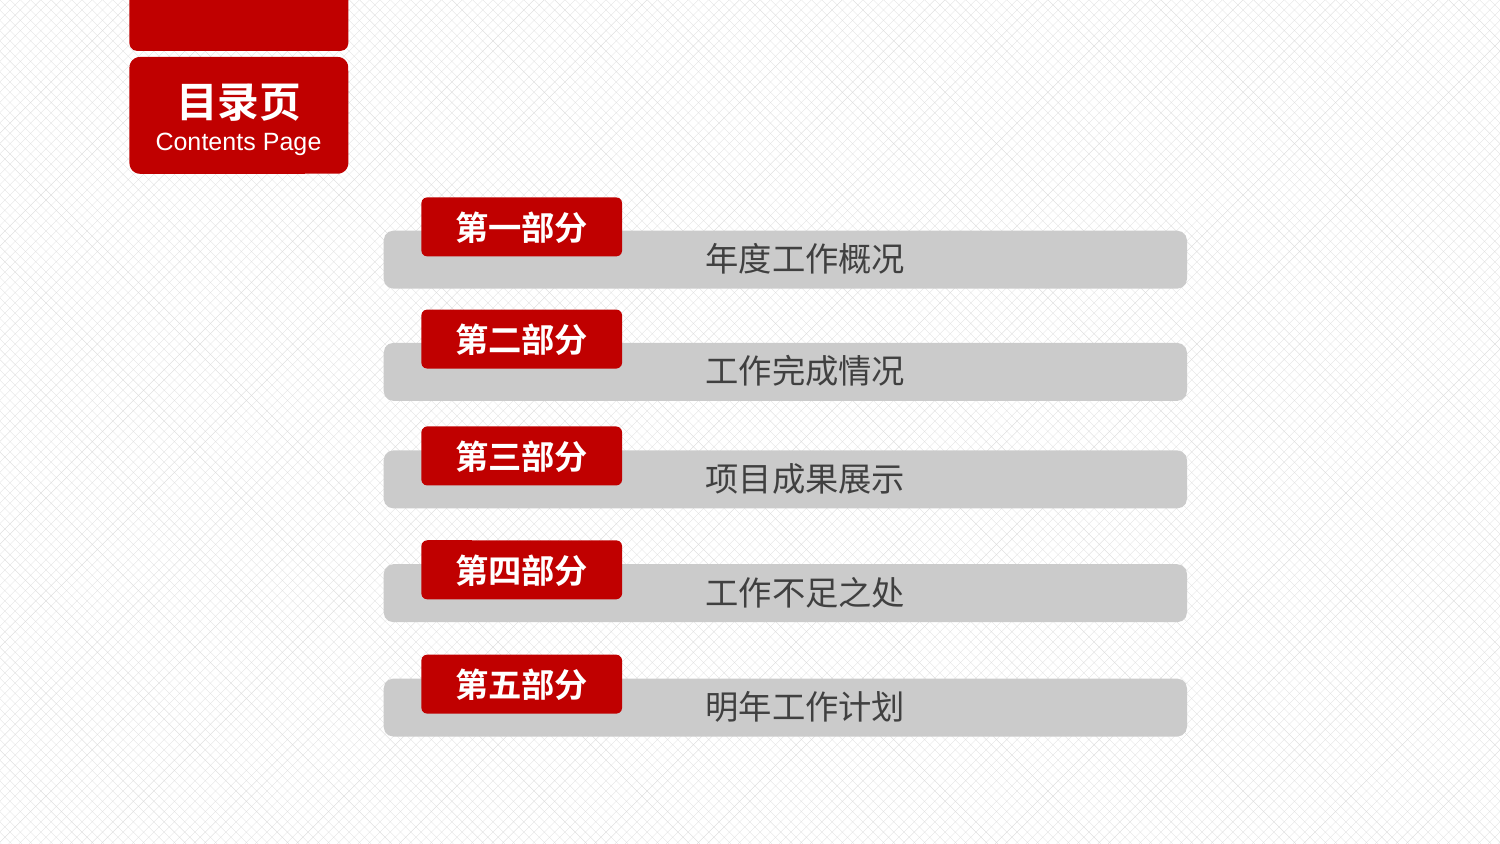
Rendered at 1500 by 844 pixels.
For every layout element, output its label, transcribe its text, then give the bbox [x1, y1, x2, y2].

text_box 明年工作计划 [690, 678, 921, 734]
text_box [127, 0, 351, 54]
text_box [381, 448, 1190, 511]
text_box 目录页 Contents Page [127, 54, 351, 176]
text_box 工作不足之处 [690, 564, 921, 619]
text_box 年度工作概况 [690, 230, 921, 286]
text_box 第五部分 [419, 652, 625, 716]
text_box 工作完成情况 [690, 342, 921, 398]
text_box 第三部分 [419, 424, 625, 488]
text_box [381, 562, 1190, 625]
text_box 项目成果展示 [690, 450, 921, 506]
text_box [381, 676, 1190, 739]
text_box [381, 228, 1190, 291]
text_box [381, 340, 1190, 403]
text_box 第二部分 [419, 307, 625, 371]
text_box 第一部分 [419, 195, 625, 259]
text_box 第四部分 [419, 538, 625, 602]
